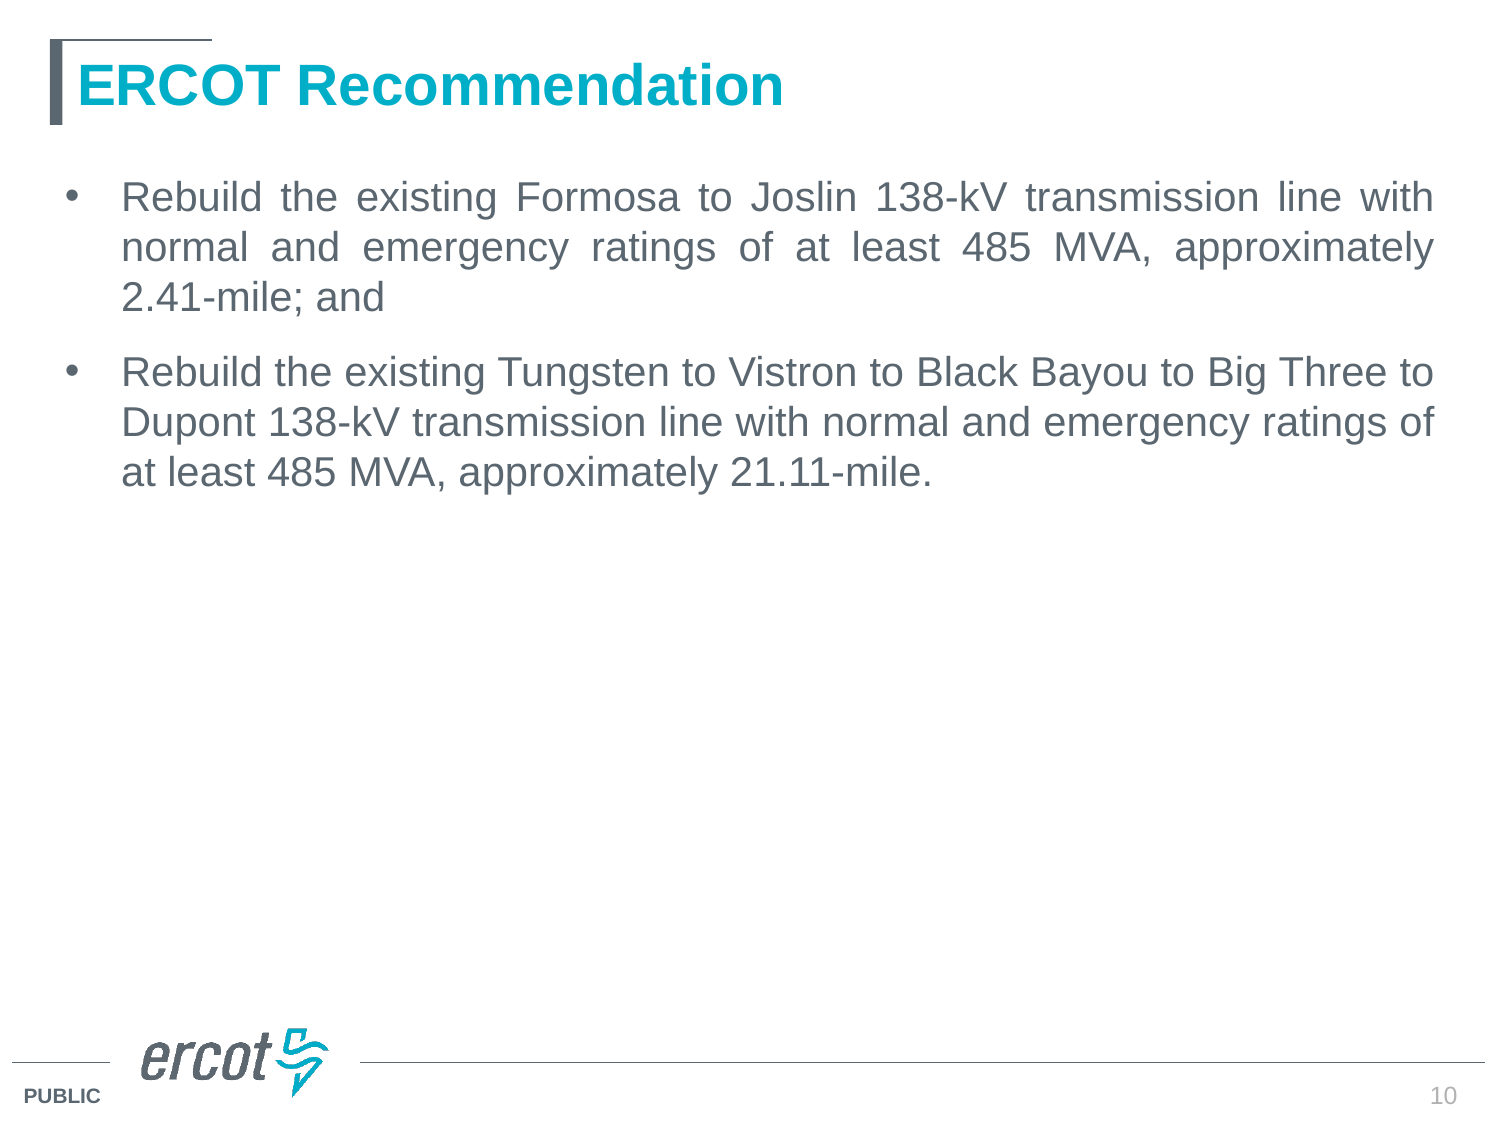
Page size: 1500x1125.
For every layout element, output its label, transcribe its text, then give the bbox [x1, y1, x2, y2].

title ERCOT Recommendation [62, 39, 1450, 125]
slide_number 10 [1400, 1076, 1488, 1113]
picture [137, 1025, 332, 1100]
list Rebuild the existing Formosa to Joslin 138-kV transmission line with normal and emergency ratings of at least 485 MVA, approximately 2.41-mile; and Rebuild the existing Tungsten to Vistron to Black Bayou to Big Three to Dupont 138-kV transmission line with normal and emergency ratings of at least 485 MVA, approximately 21.11-mile. [50, 162, 1450, 1025]
